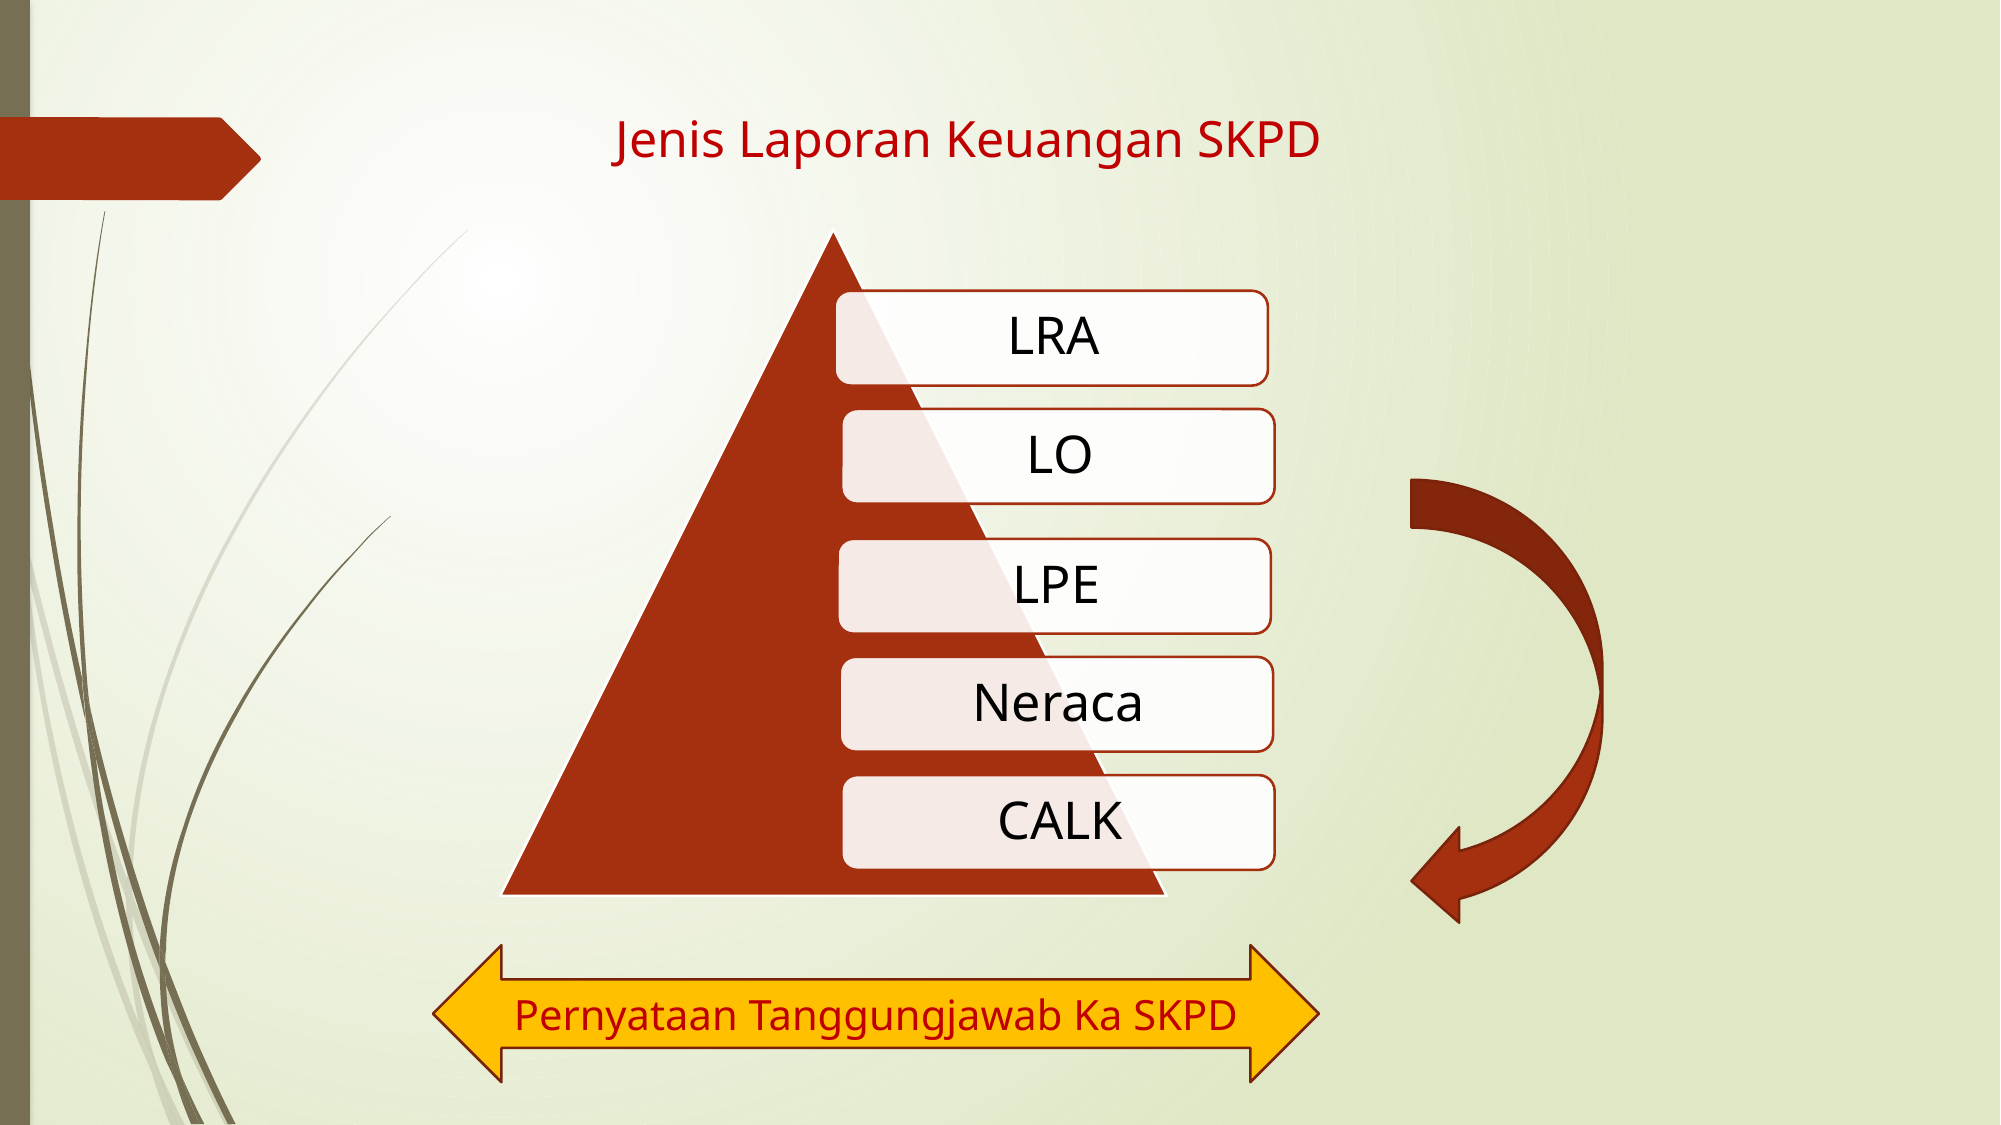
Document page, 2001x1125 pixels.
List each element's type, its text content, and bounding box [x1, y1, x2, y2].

text_box Jenis Laporan Keuangan SKPD [600, 100, 1338, 175]
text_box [499, 228, 1501, 897]
text_box [1438, 906, 1461, 924]
text_box [1506, 503, 1604, 882]
text_box Pernyataan Tanggungjawab Ka SKPD [432, 943, 1320, 1084]
